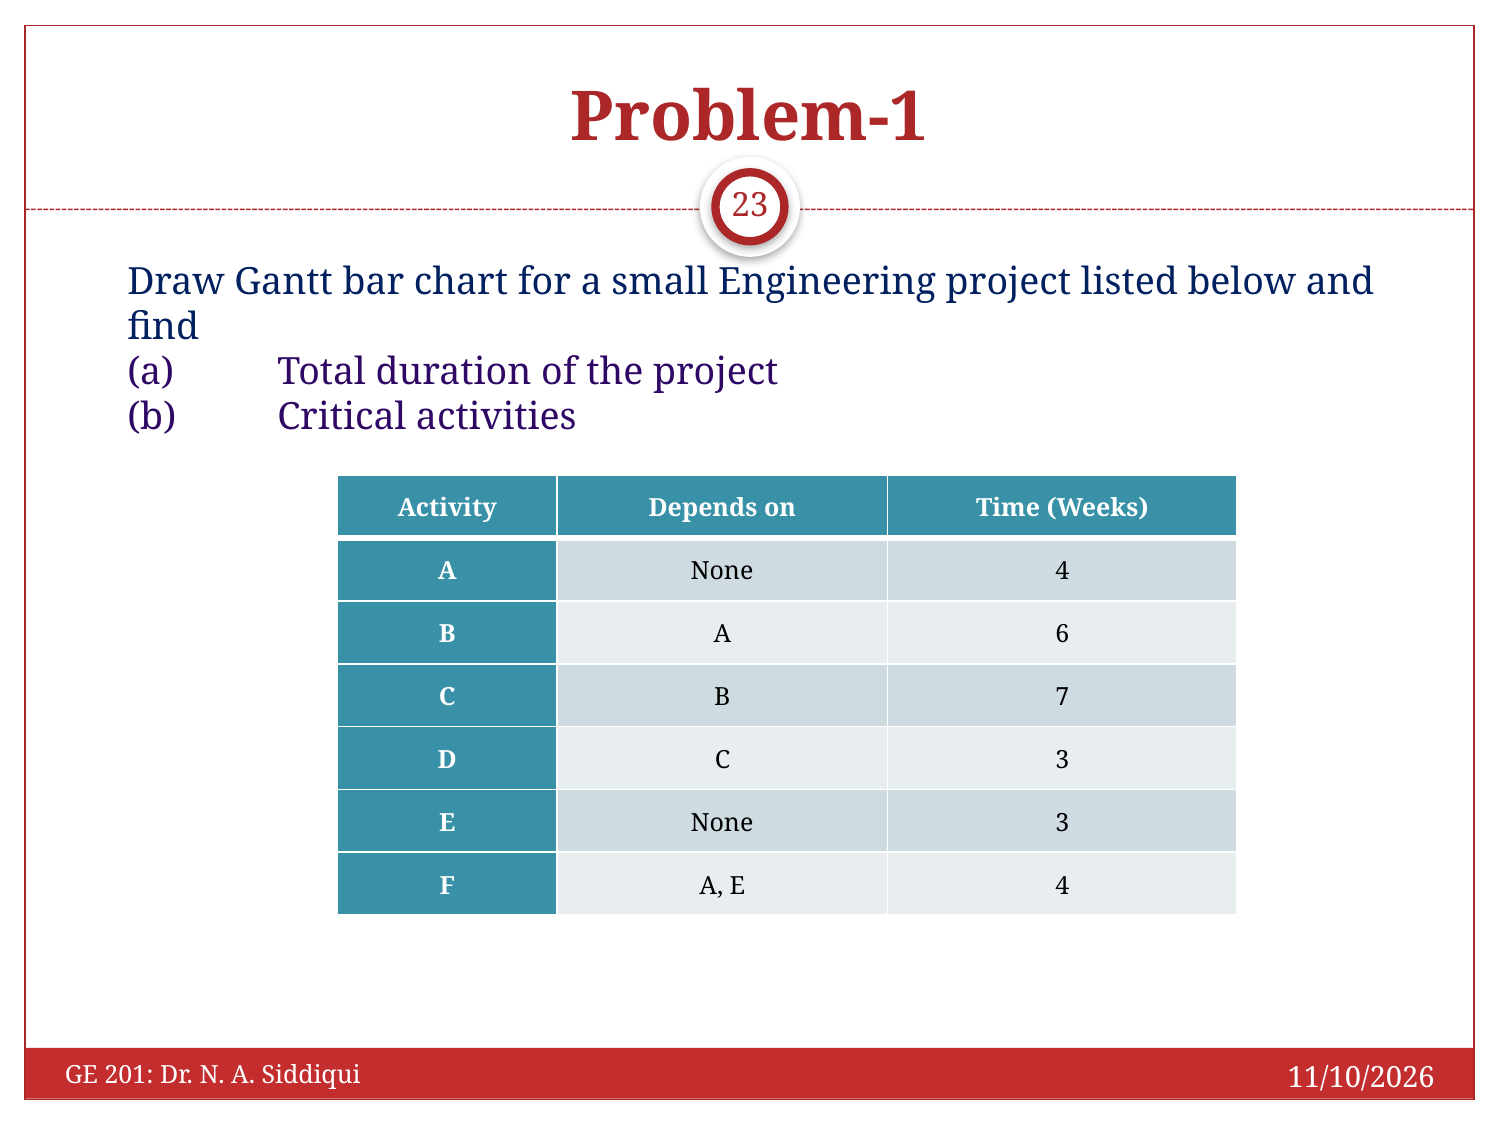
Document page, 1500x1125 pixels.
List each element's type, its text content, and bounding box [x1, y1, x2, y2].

table_header Depends on [558, 476, 887, 535]
table_cell 4 [888, 853, 1236, 914]
table_cell C [338, 665, 556, 726]
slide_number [950, 1050, 1450, 1111]
table_header Activity [338, 476, 556, 535]
table_cell 6 [888, 602, 1236, 663]
table_cell 3 [888, 727, 1236, 789]
table_cell 3 [888, 790, 1236, 851]
table_cell A [338, 541, 556, 600]
slide_number 23 [712, 169, 788, 243]
table_cell D [338, 727, 556, 789]
table_cell F [338, 853, 556, 914]
title Problem-1 [49, 37, 1450, 162]
table_cell None [558, 541, 887, 600]
table_cell 4 [888, 541, 1236, 600]
table_cell None [558, 790, 887, 851]
table_cell A [558, 602, 887, 663]
table_cell C [558, 727, 887, 789]
table_cell A, E [558, 853, 887, 914]
footer GE 201: Dr. N. A. Siddiqui [50, 1051, 638, 1112]
table_cell 7 [888, 665, 1236, 726]
table_cell B [338, 602, 556, 663]
table_header Time (Weeks) [888, 476, 1236, 535]
text_box Draw Gantt bar chart for a small Engineering project listed below and find (a) Total duration of the project (b) Critical activities [112, 249, 1438, 445]
table_cell B [558, 665, 887, 726]
table_cell E [338, 790, 556, 851]
